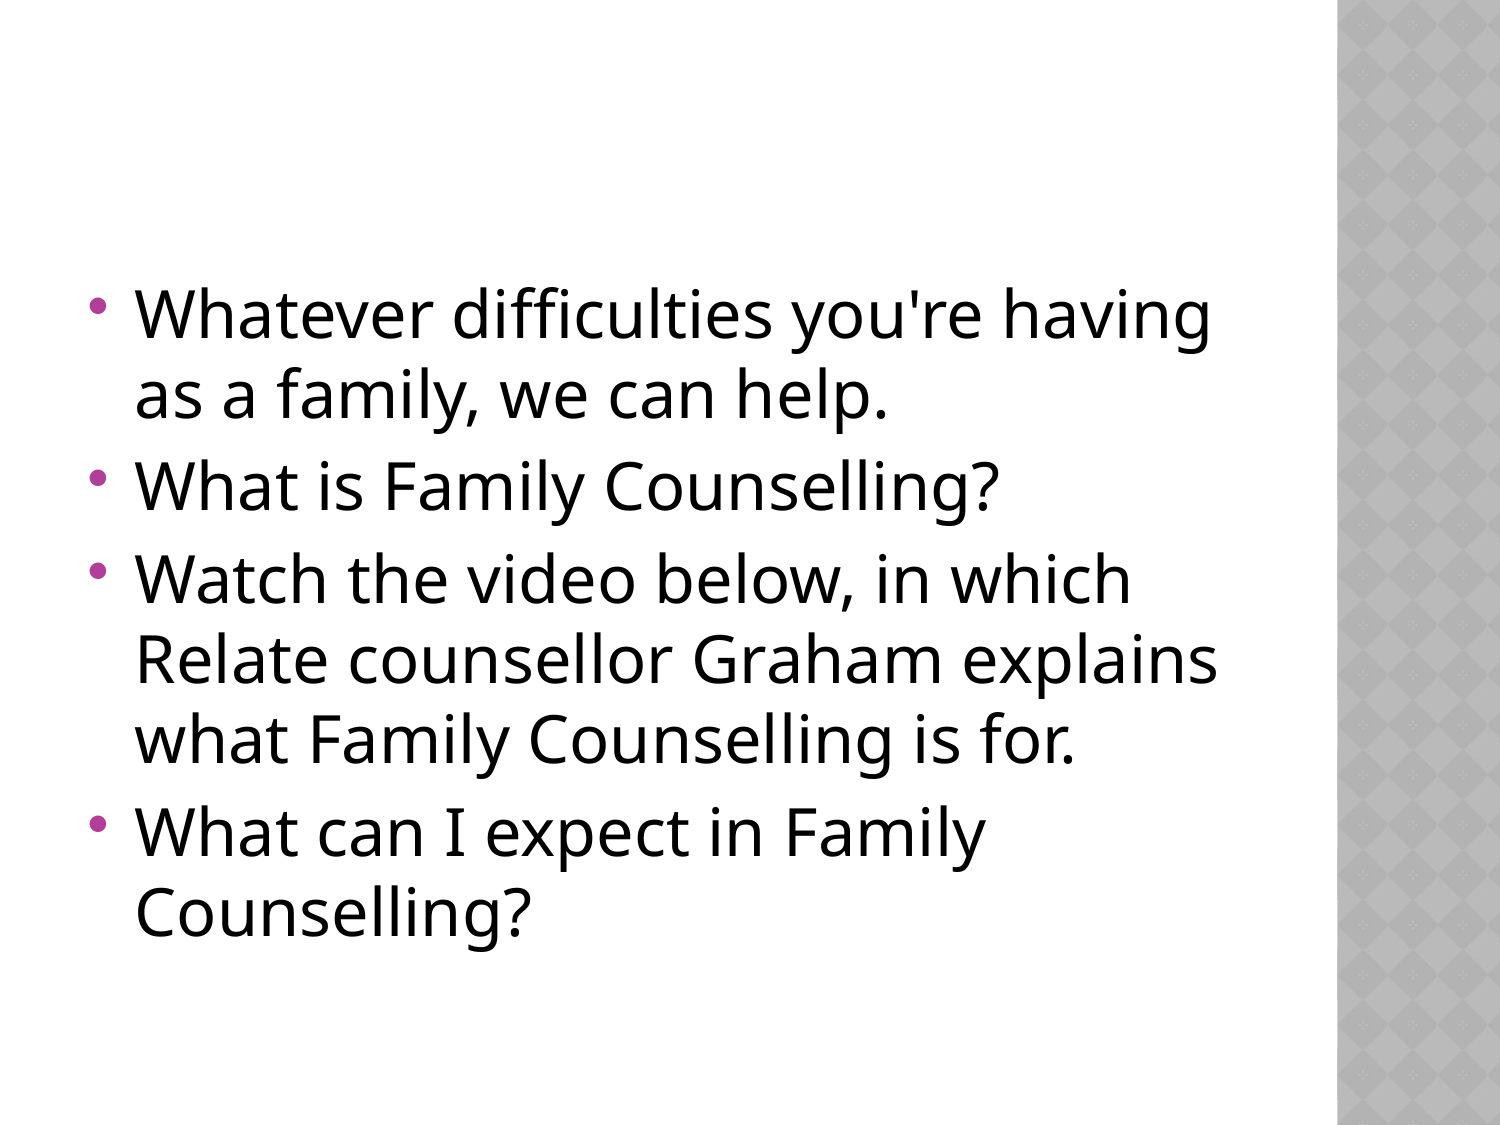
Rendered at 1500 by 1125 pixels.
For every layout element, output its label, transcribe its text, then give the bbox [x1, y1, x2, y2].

list Whatever difficulties you're having as a family, we can help. What is Family Counselling? Watch the video below, in which Relate counsellor Graham explains what Family Counselling is for. What can I expect in Family Counselling? [75, 264, 1263, 1059]
